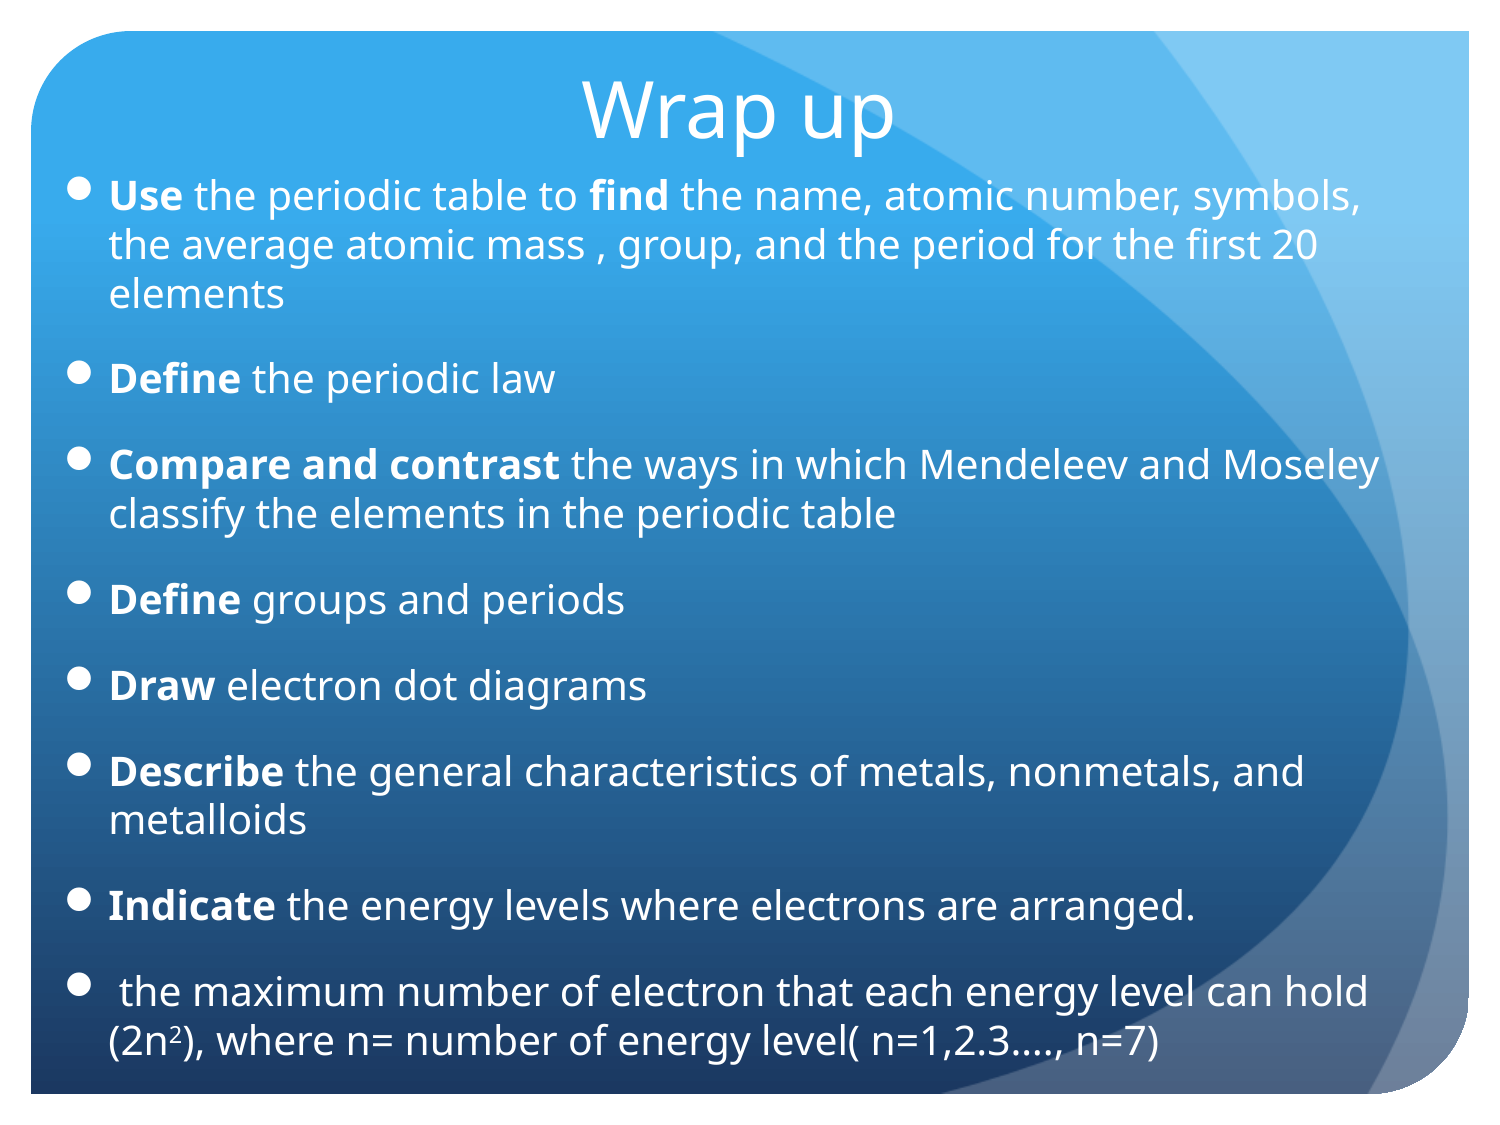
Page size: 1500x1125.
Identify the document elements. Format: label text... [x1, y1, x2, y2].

title Wrap up [127, 62, 1372, 162]
picture [24, 30, 1473, 1094]
list Use the periodic table to find the name, atomic number, symbols, the average atomic mass , group, and the period for the first 20 elements Define the periodic law Compare and contrast the ways in which Mendeleev and Moseley classify the elements in the periodic table Define groups and periods Draw electron dot diagrams Describe the general characteristics of metals, nonmetals, and metalloids Indicate the energy levels where electrons are arranged. the maximum number of electron that each energy level can hold (2n2), where n= number of energy level( n=1,2.3…., n=7) [48, 162, 1448, 1077]
